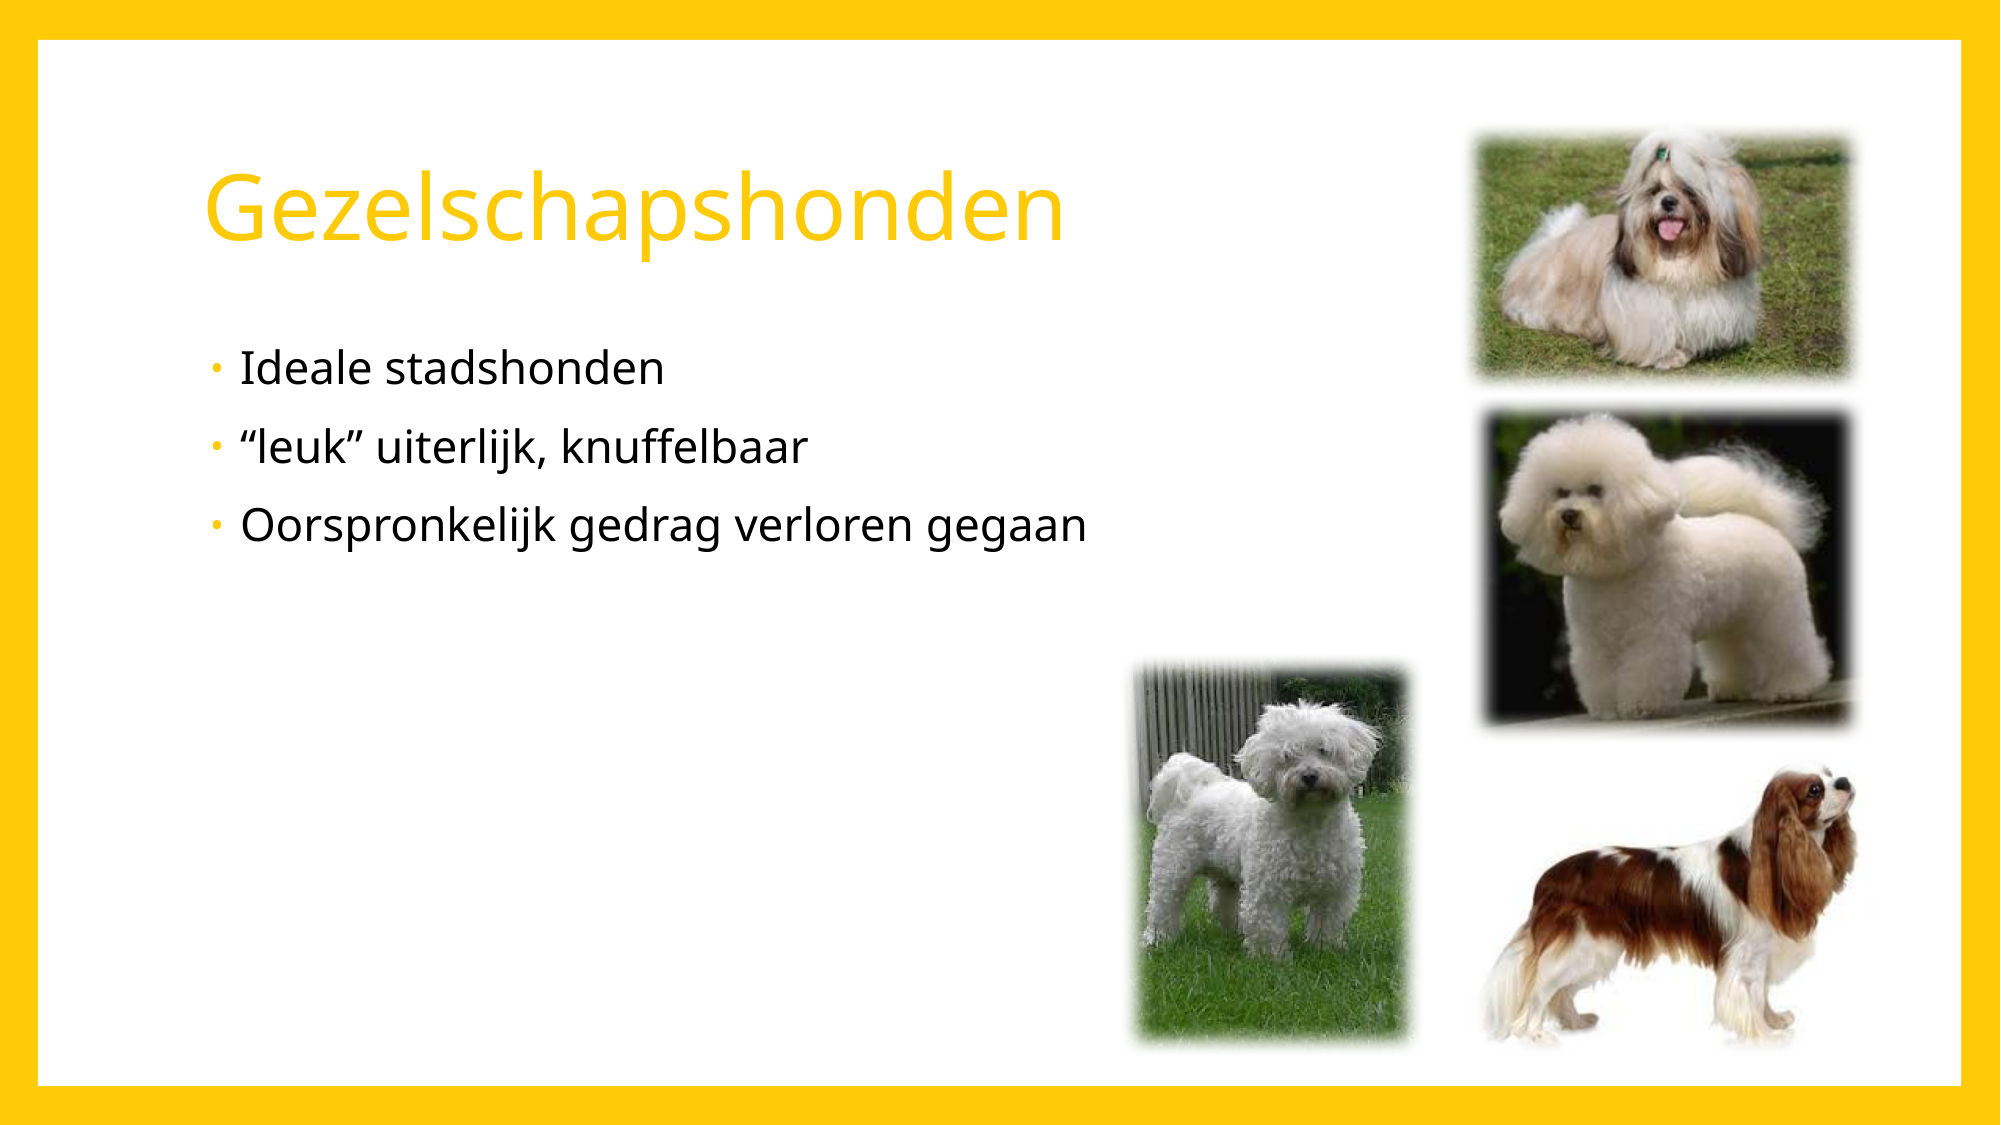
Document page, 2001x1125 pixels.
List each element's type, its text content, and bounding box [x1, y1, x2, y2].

picture [1466, 754, 1876, 1058]
list Ideale stadshonden “leuk” uiterlijk, knuffelbaar Oorspronkelijk gedrag verloren gegaan [187, 337, 1465, 1000]
picture [1120, 651, 1424, 1058]
picture [1458, 120, 1867, 745]
title Gezelschapshonden [187, 99, 1808, 323]
